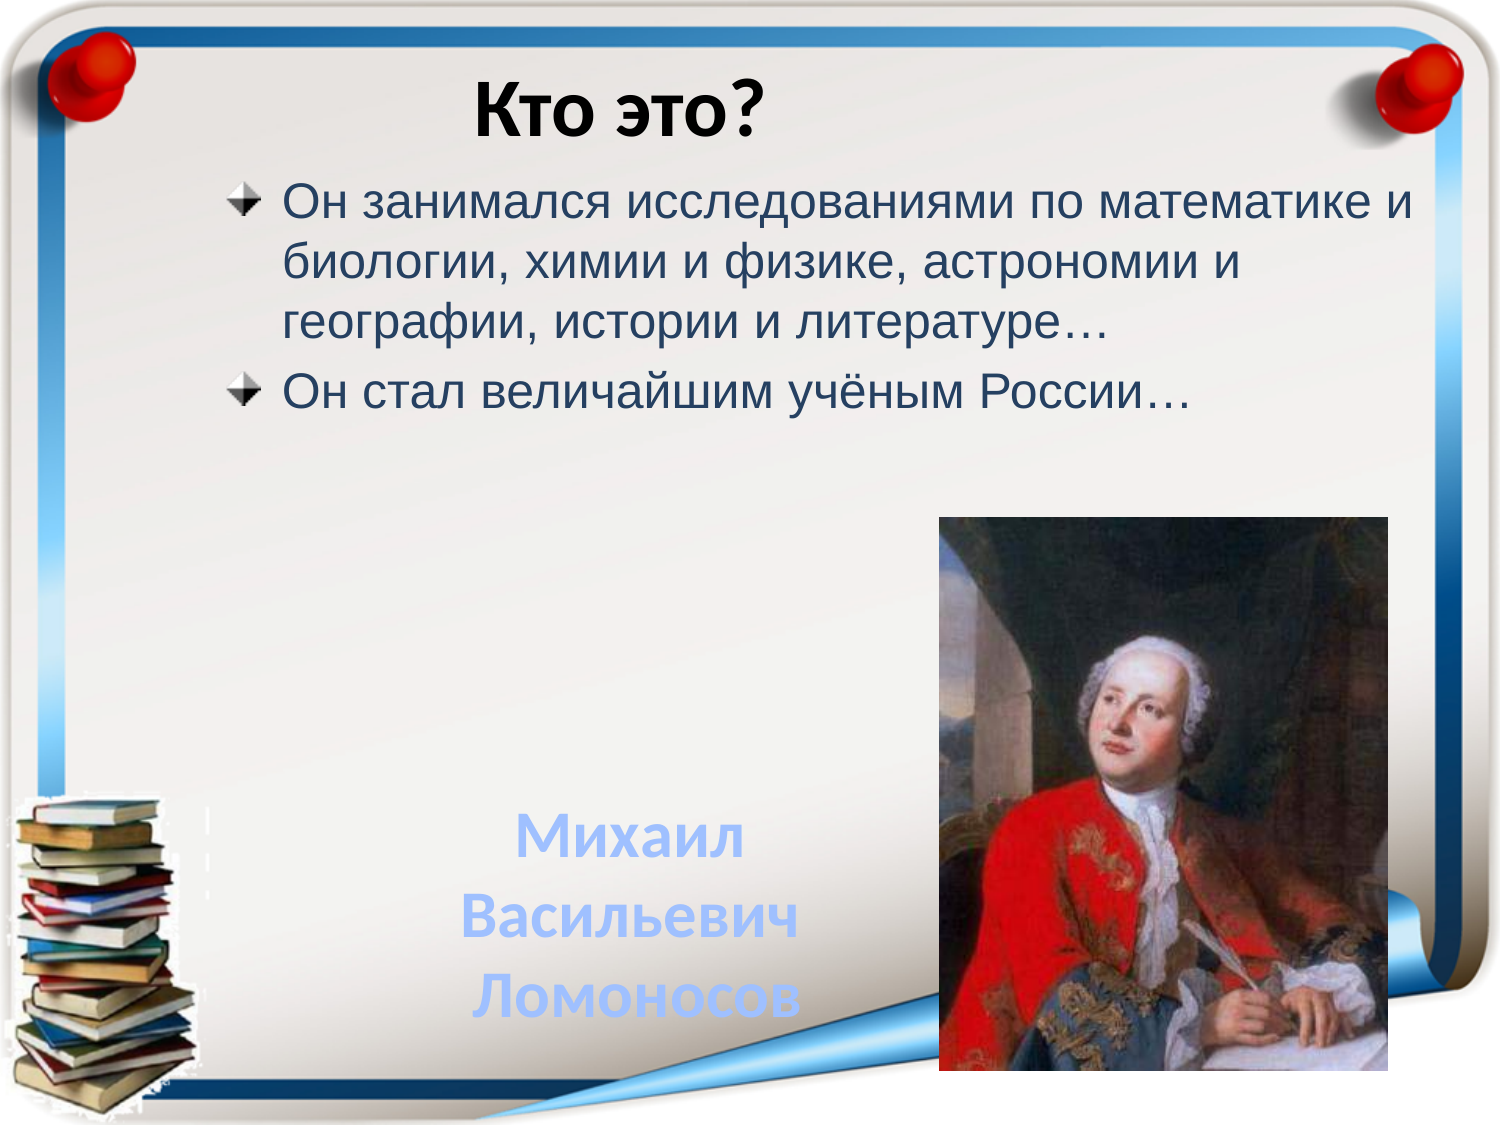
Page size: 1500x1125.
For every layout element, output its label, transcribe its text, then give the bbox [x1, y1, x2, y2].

text_box Михаил Васильевич Ломоносов [371, 763, 904, 1059]
picture [225, 180, 261, 216]
list Он занимался исследованиями по математике и биологии, химии и физике, астрономии и географии, истории и литературе… Он стал величайшим учёным России… [210, 160, 1500, 480]
picture [0, 161, 1500, 1125]
picture [0, 0, 1500, 160]
picture [225, 370, 261, 406]
title Кто это? [0, 45, 1243, 161]
